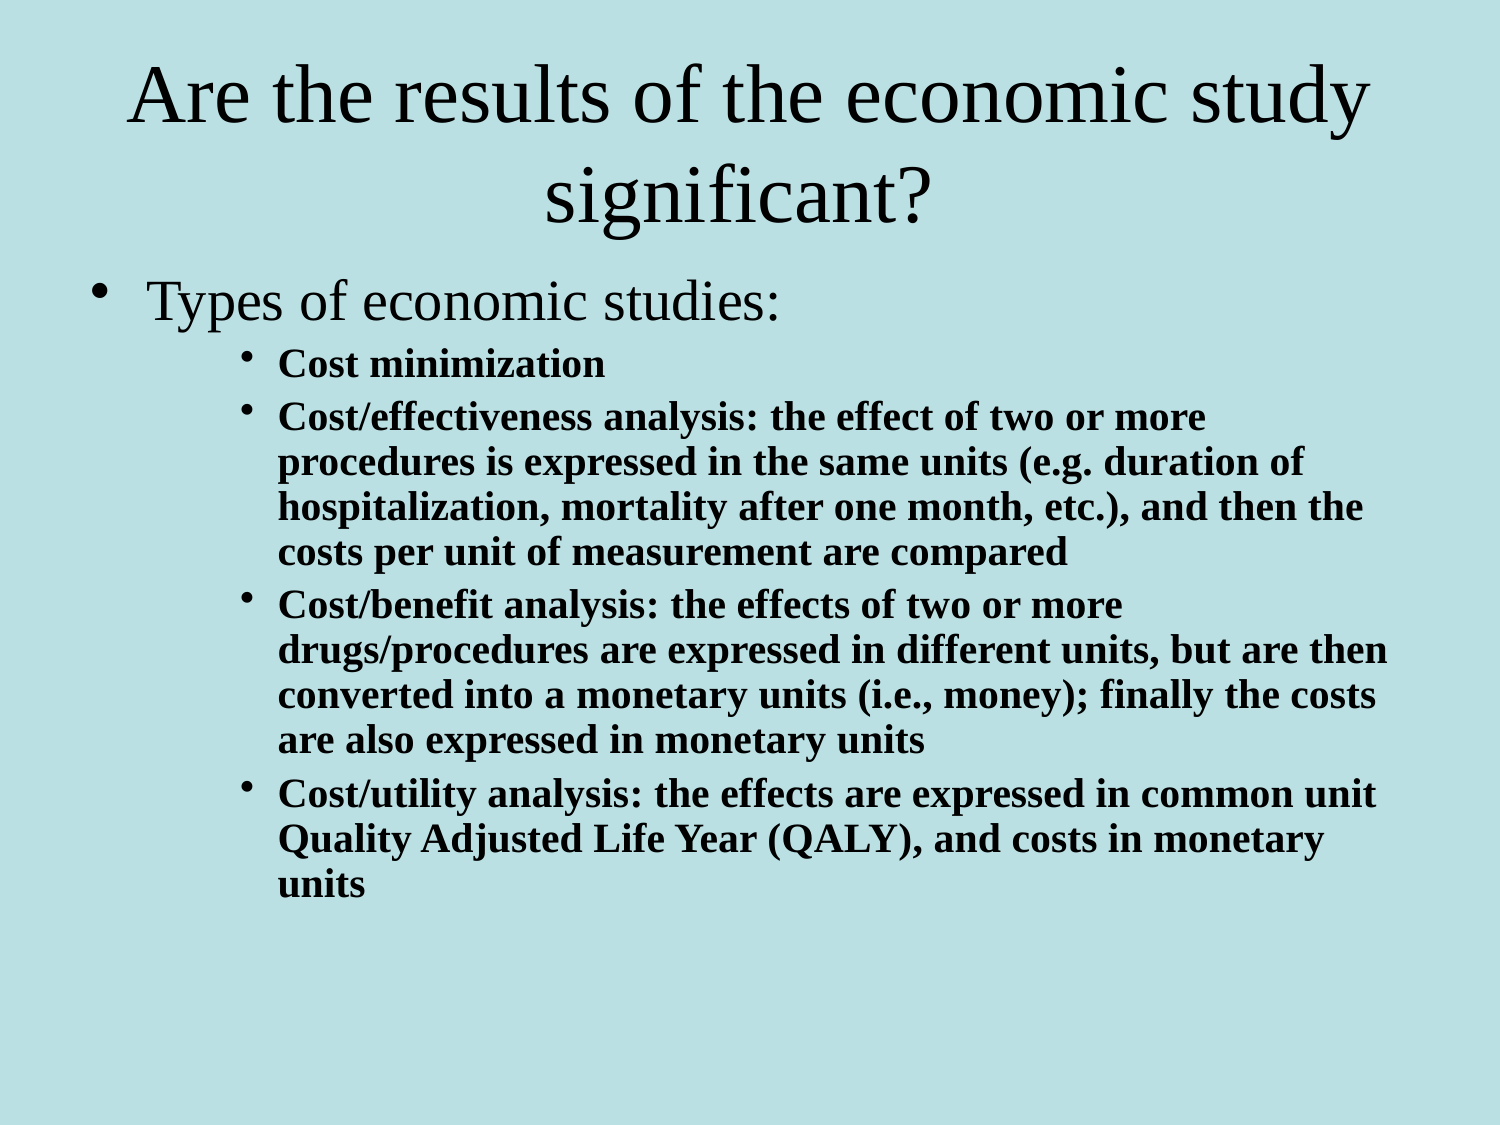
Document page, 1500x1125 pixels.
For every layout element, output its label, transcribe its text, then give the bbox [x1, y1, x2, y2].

title Are the results of the economic study significant? [75, 45, 1425, 233]
list Types of economic studies: Cost minimization Cost/effectiveness analysis: the effect of two or more procedures is expressed in the same units (e.g. duration of hospitalization, mortality after one month, etc.), and then the costs per unit of measurement are compared Cost/benefit analysis: the effects of two or more drugs/procedures are expressed in different units, but are then converted into a monetary units (i.e., money); finally the costs are also expressed in monetary units Cost/utility analysis: the effects are expressed in common unit Quality Adjusted Life Year (QALY), and costs in monetary units [75, 262, 1425, 1005]
